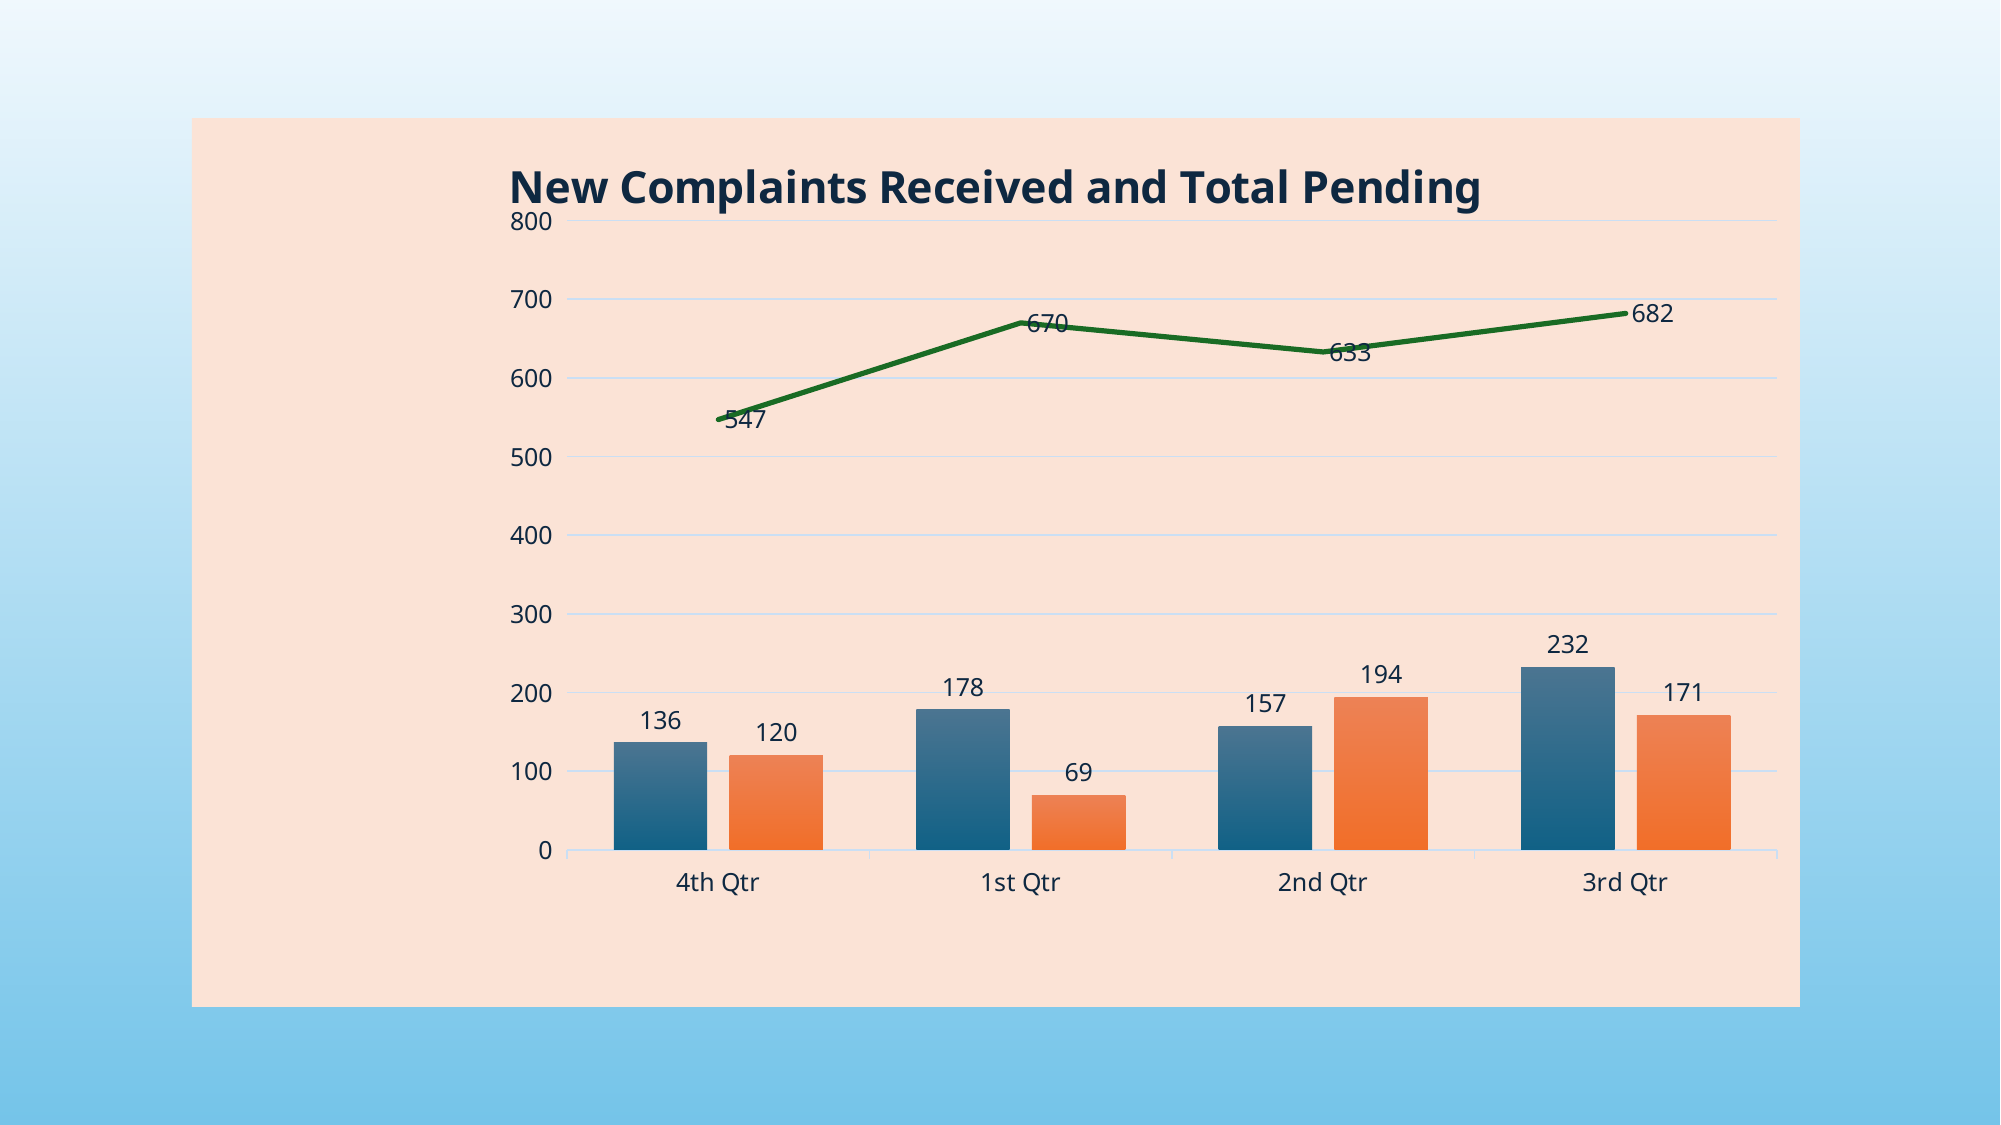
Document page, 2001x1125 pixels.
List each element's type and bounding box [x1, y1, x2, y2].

chart [191, 117, 1801, 1008]
